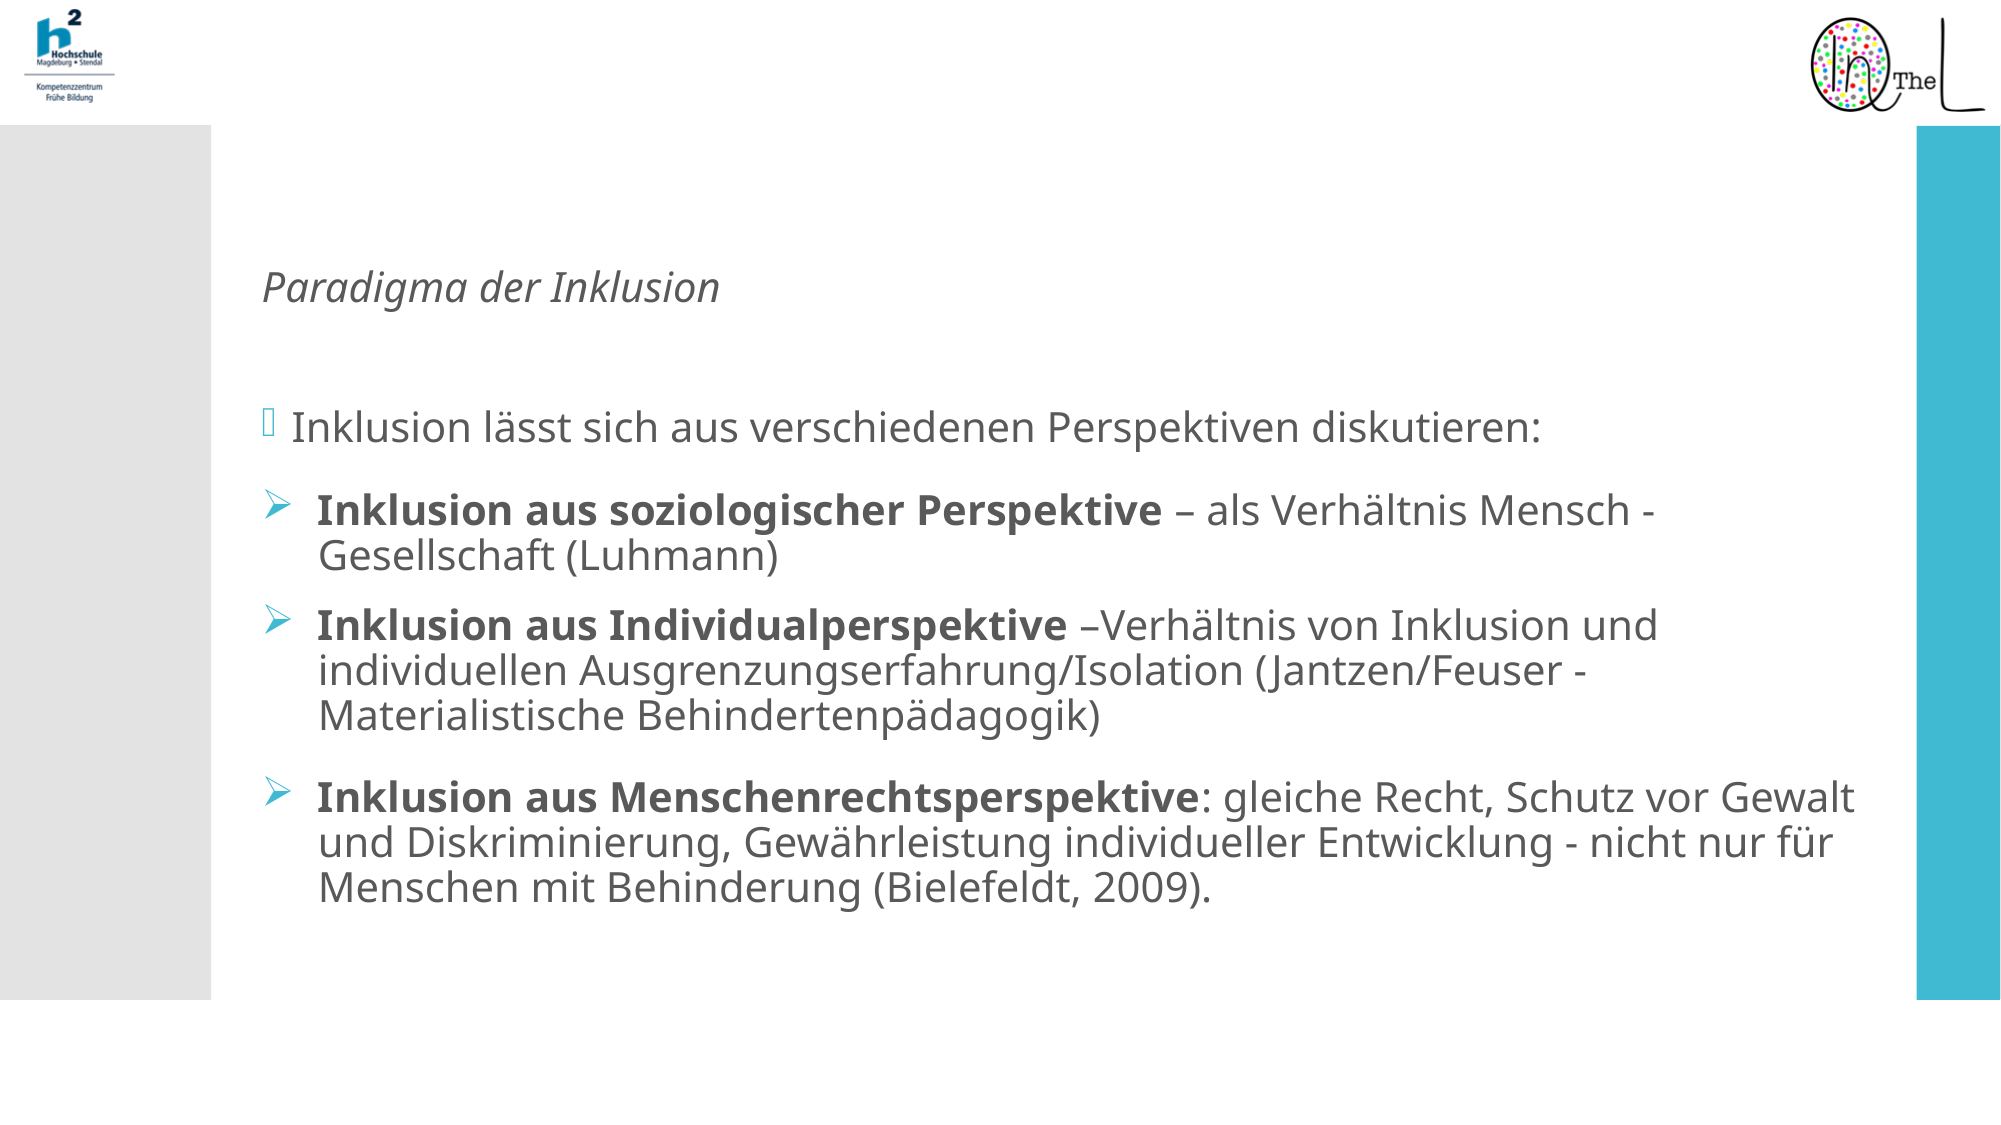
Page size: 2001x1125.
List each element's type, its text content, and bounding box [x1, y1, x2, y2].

text_box [0, 0, 2000, 1125]
text_box [0, 124, 212, 1001]
picture [1809, 17, 1987, 113]
picture [13, 0, 127, 113]
text_box [1916, 125, 2000, 1001]
list Paradigma der Inklusion Inklusion lässt sich aus verschiedenen Perspektiven diskutieren: Inklusion aus soziologischer Perspektive – als Verhältnis Mensch -Gesellschaft (Luhmann) Inklusion aus Individualperspektive –Verhältnis von Inklusion und individuellen Ausgrenzungserfahrung/Isolation (Jantzen/Feuser - Materialistische Behindertenpädagogik) Inklusion aus Menschenrechtsperspektive: gleiche Recht, Schutz vor Gewalt und Diskriminierung, Gewährleistung individueller Entwicklung - nicht nur für Menschen mit Behinderung (Bielefeldt, 2009). [246, 259, 1899, 866]
